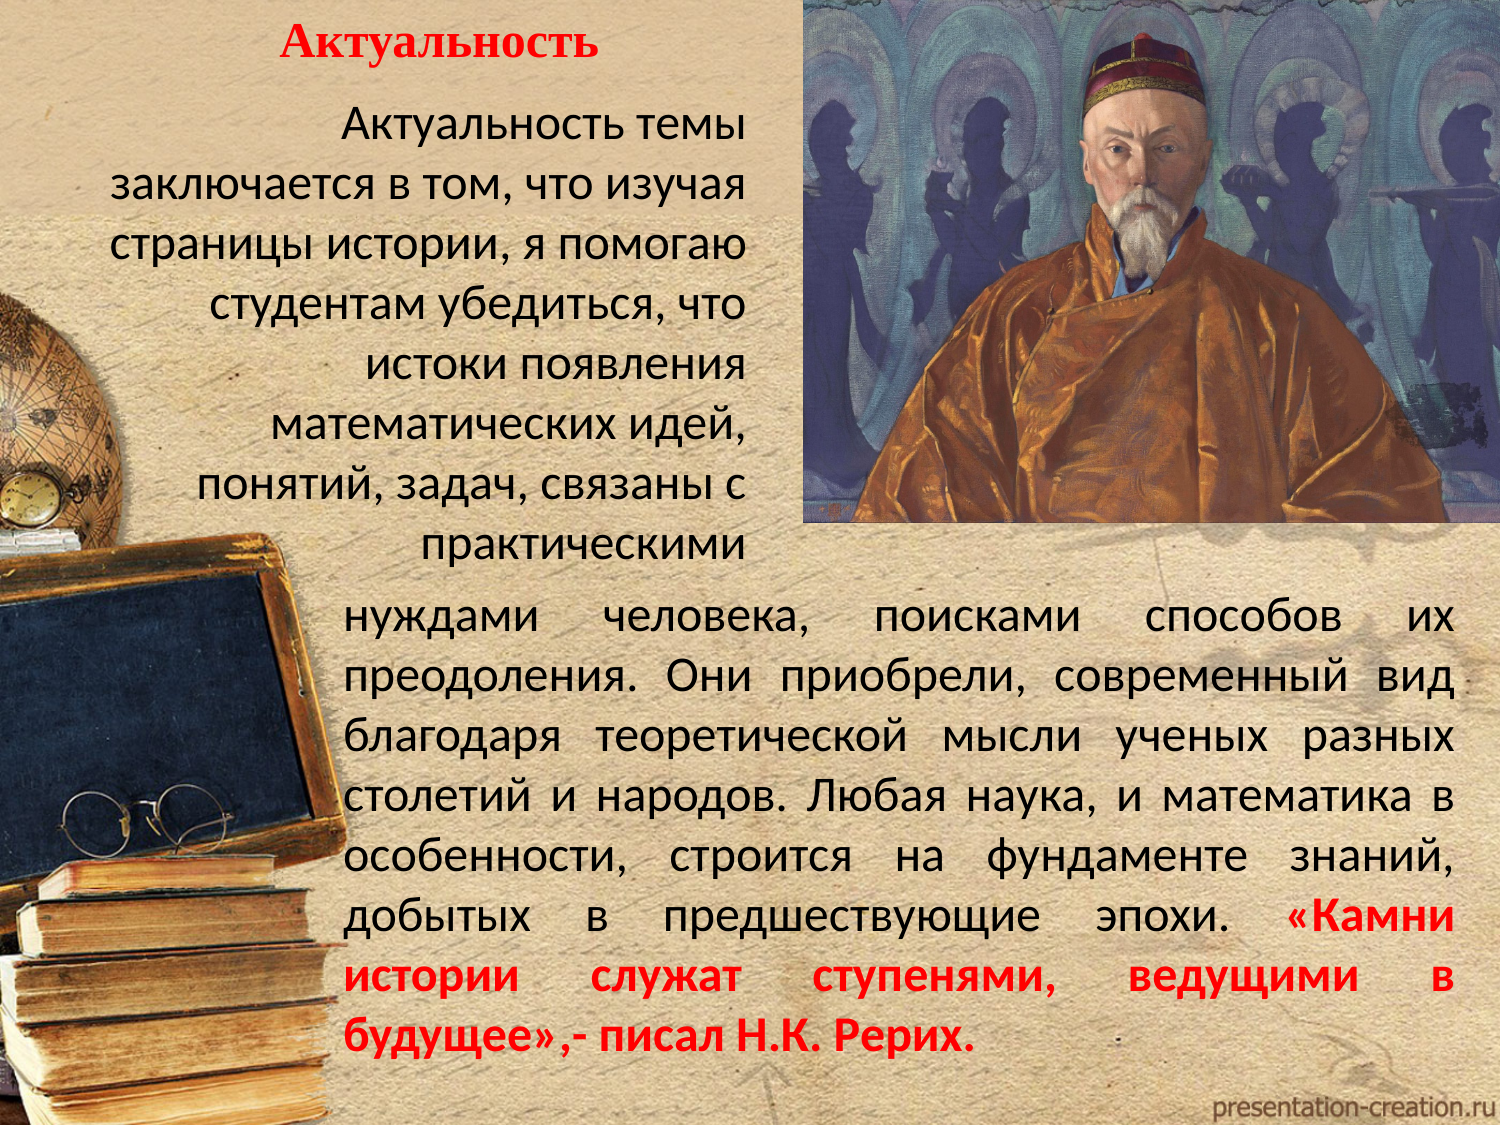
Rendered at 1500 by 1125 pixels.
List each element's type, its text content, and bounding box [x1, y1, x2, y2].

text_box Актуальность [152, 0, 727, 75]
text_box Актуальность темы заключается в том, что изучая страницы истории, я помогаю студентам убедиться, что истоки появления математических идей, понятий, задач, связаны с практическими [70, 81, 762, 577]
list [802, 0, 1500, 523]
list нуждами человека, поисками способов их преодоления. Они приобрели, современный вид благодаря теоретической мысли ученых разных столетий и народов. Любая наука, и математика в особенности, строится на фундаменте знаний, добытых в предшествующие эпохи. «Камни истории служат ступенями, ведущими в будущее»,- писал Н.К. Рерих. [328, 574, 1471, 1071]
picture [0, 0, 1500, 1125]
